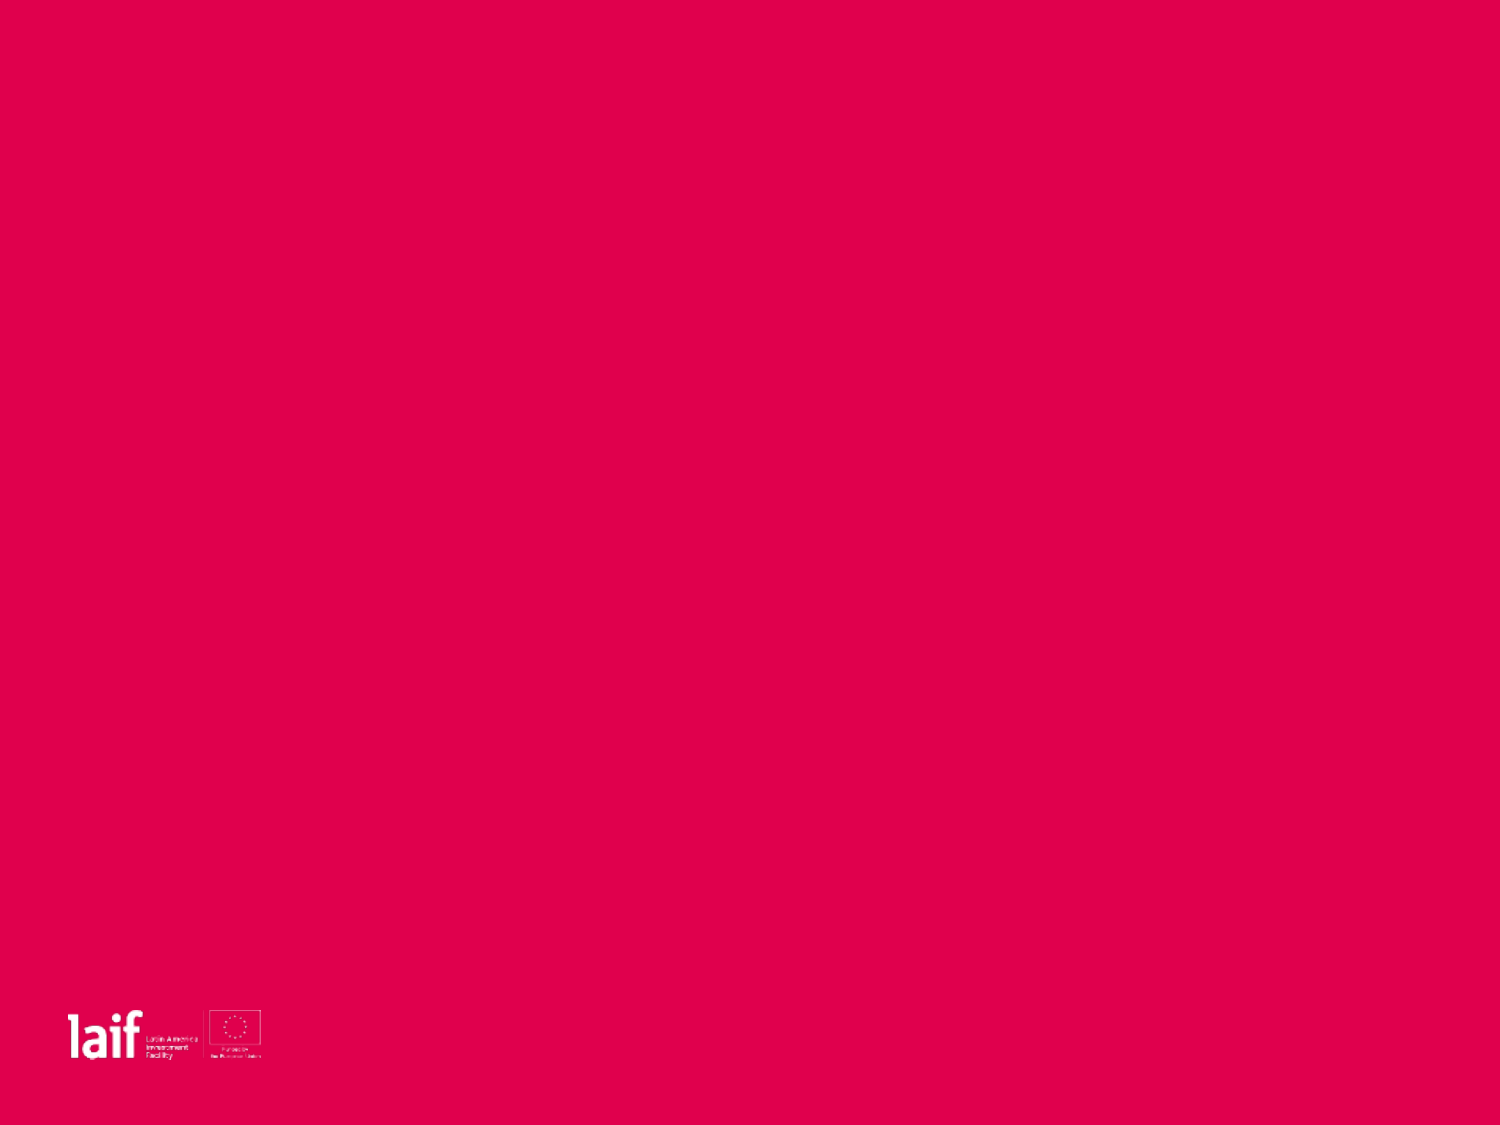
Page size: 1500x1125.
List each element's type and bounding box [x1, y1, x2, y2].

picture [68, 1010, 261, 1060]
